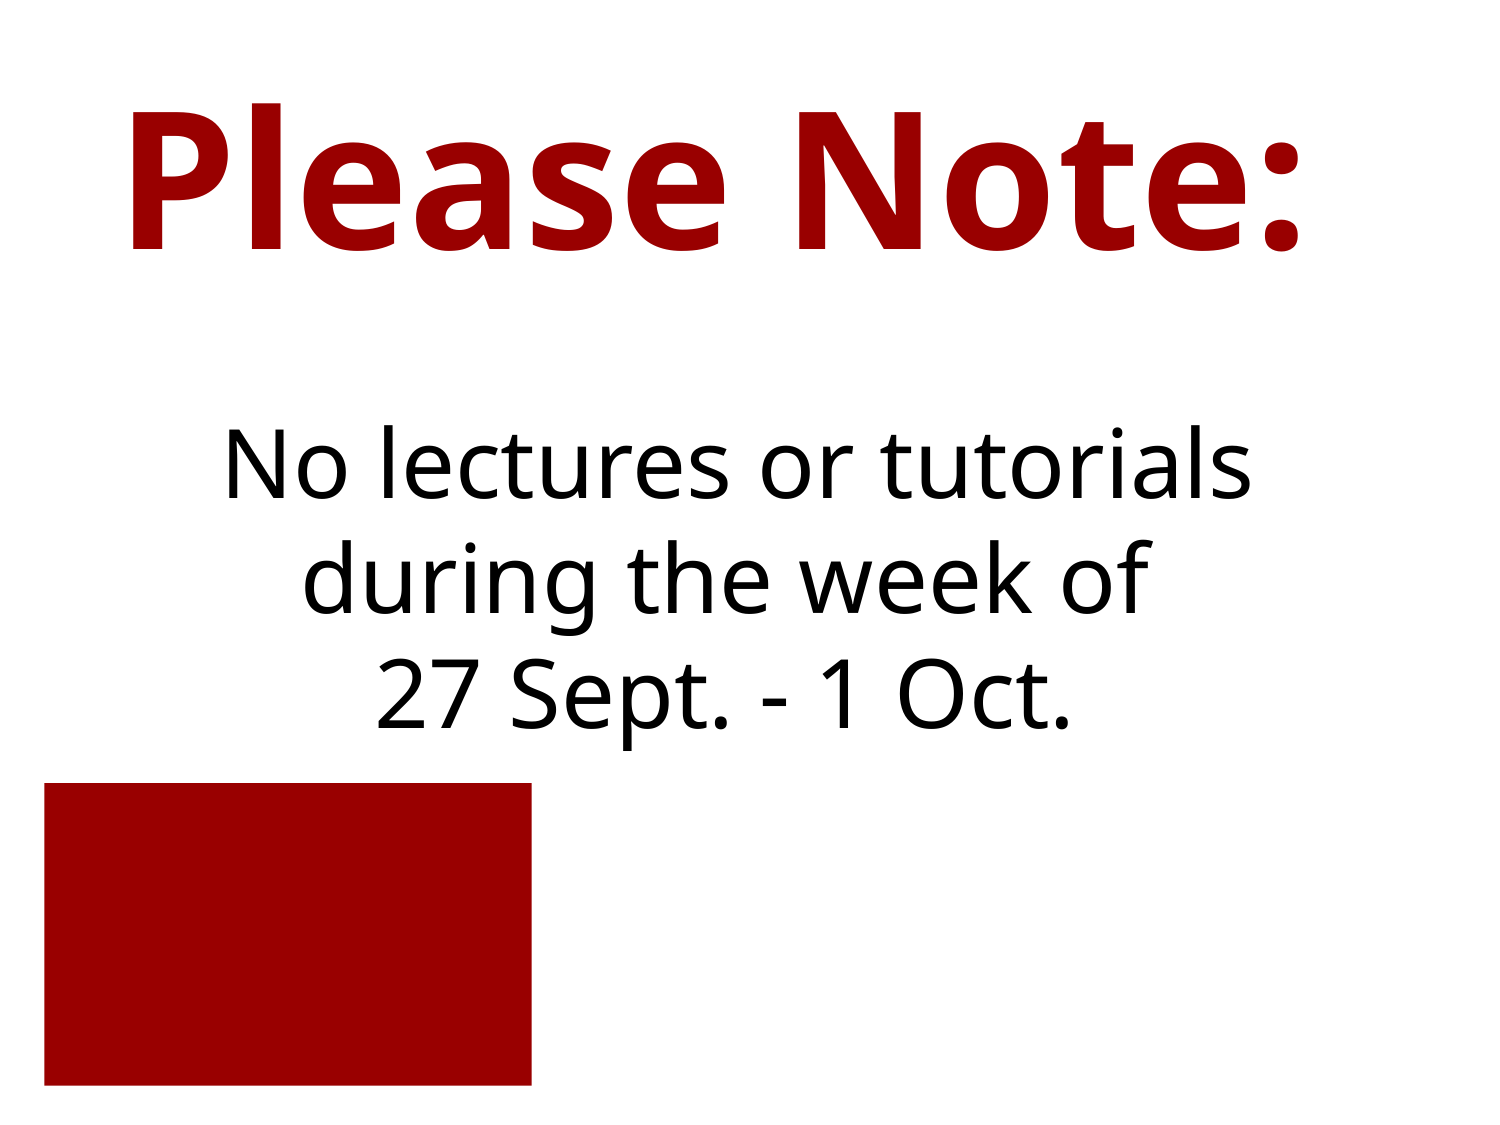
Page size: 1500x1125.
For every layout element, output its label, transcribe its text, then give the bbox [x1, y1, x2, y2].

title Please Note: No lectures or tutorials during the week of 27 Sept. - 1 Oct. [81, 50, 1394, 889]
